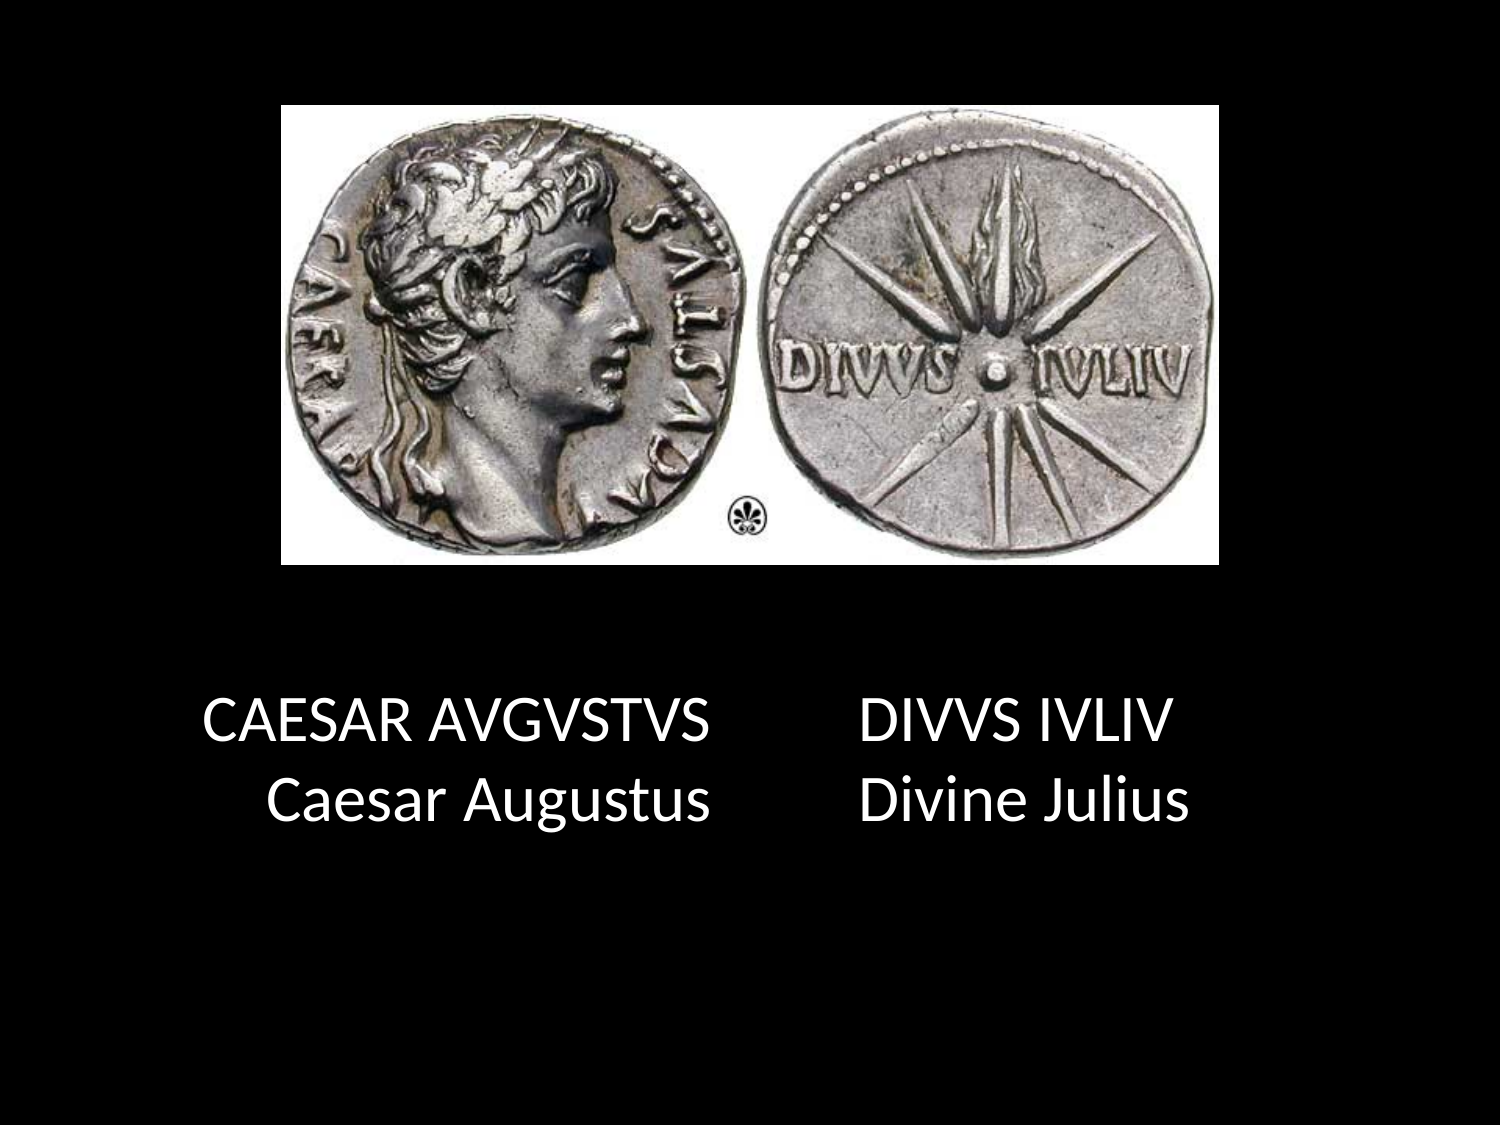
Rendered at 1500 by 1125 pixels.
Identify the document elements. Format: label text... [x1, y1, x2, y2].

text_box DIVVS IVLIV Divine Julius [843, 667, 1395, 843]
text_box CAESAR AVGVSTVS Caesar Augustus [81, 667, 727, 843]
picture [281, 105, 1219, 566]
